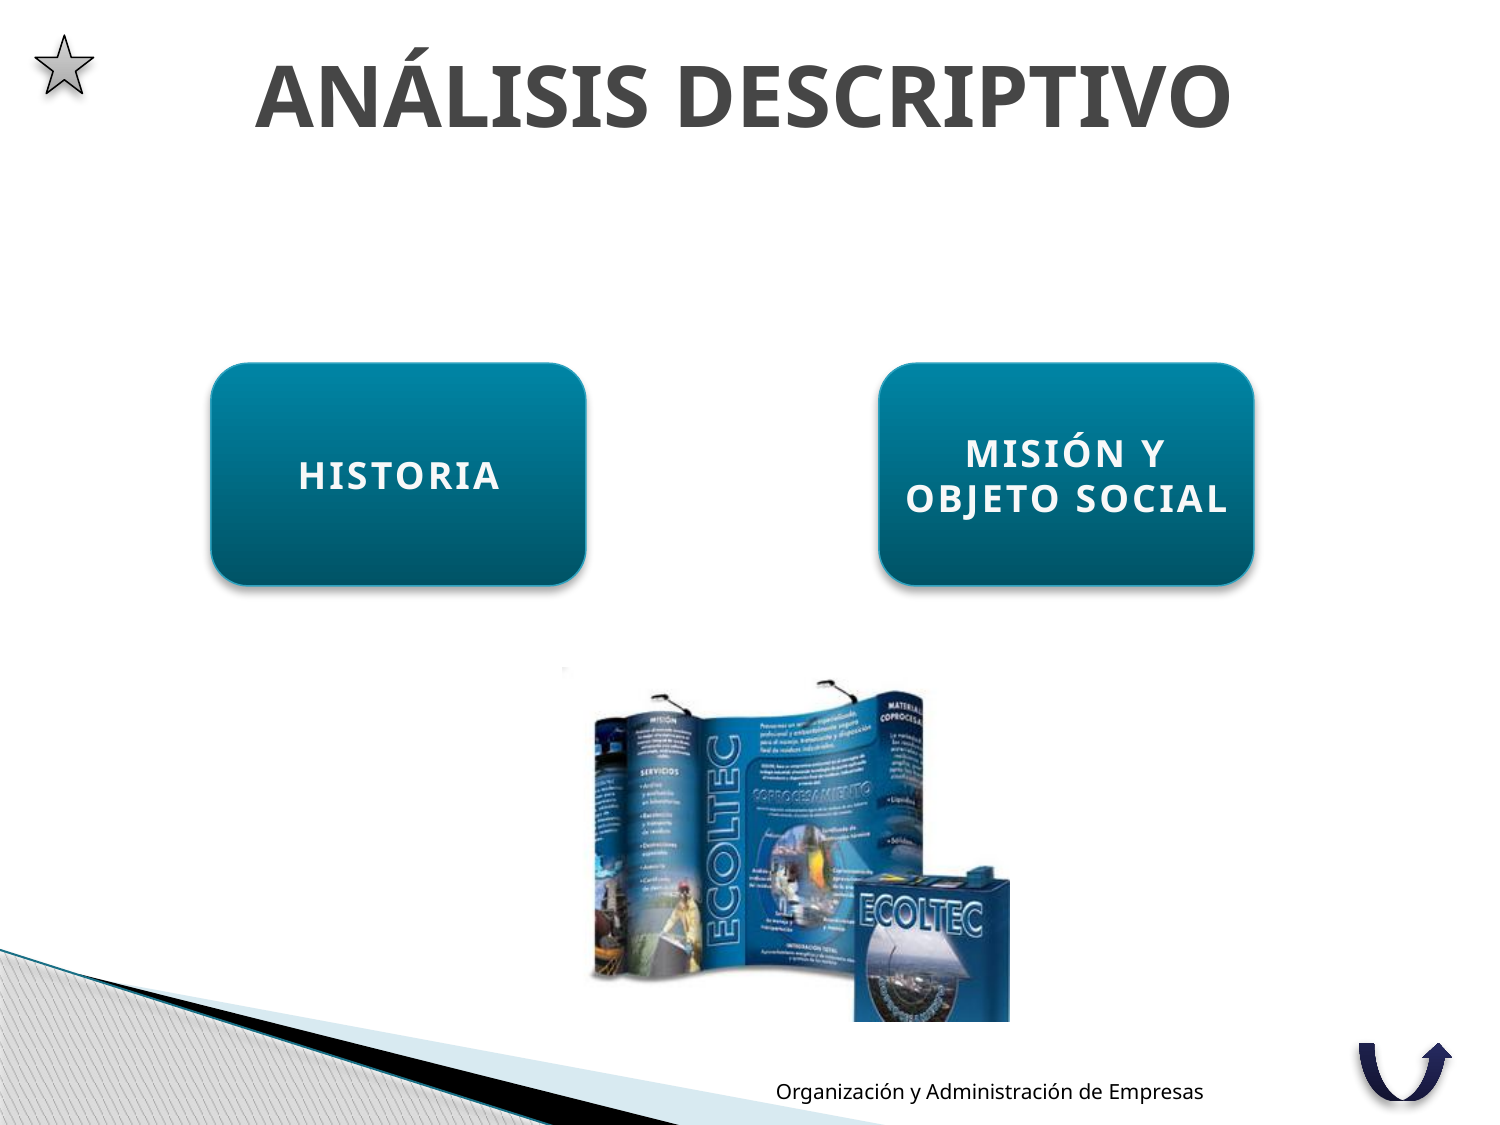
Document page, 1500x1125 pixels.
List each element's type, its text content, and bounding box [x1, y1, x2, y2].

text_box HISTORIA [210, 362, 587, 587]
picture [562, 667, 1010, 1022]
text_box [1359, 1042, 1452, 1102]
footer Organización y Administración de Empresas [718, 1051, 1219, 1112]
text_box [34, 34, 95, 95]
title ANÁLISIS DESCRIPTIVO [70, 0, 1421, 188]
text_box MISIÓN Y OBJETO SOCIAL [878, 362, 1255, 587]
